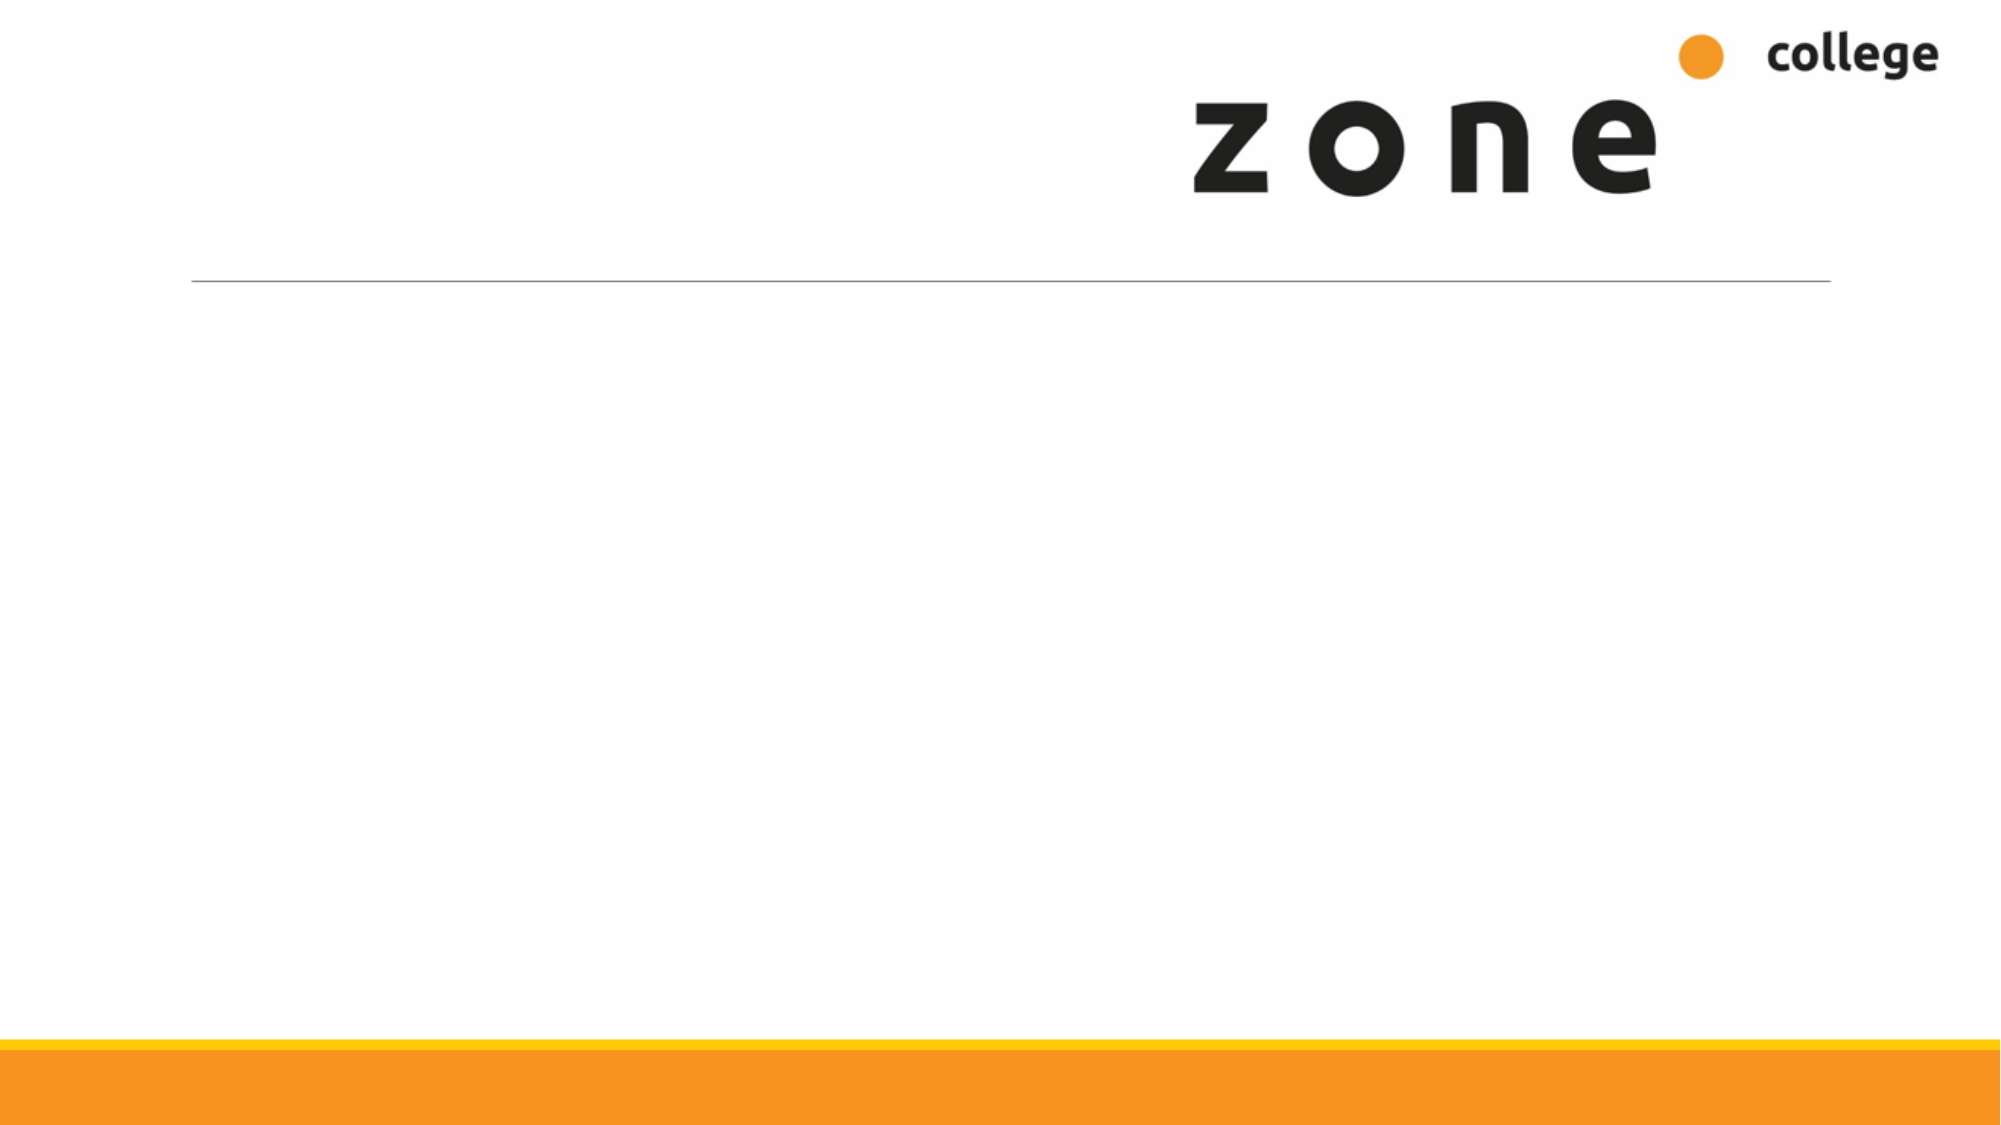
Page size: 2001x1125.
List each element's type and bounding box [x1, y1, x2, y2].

title [137, 59, 1863, 278]
picture [0, 0, 2001, 1125]
